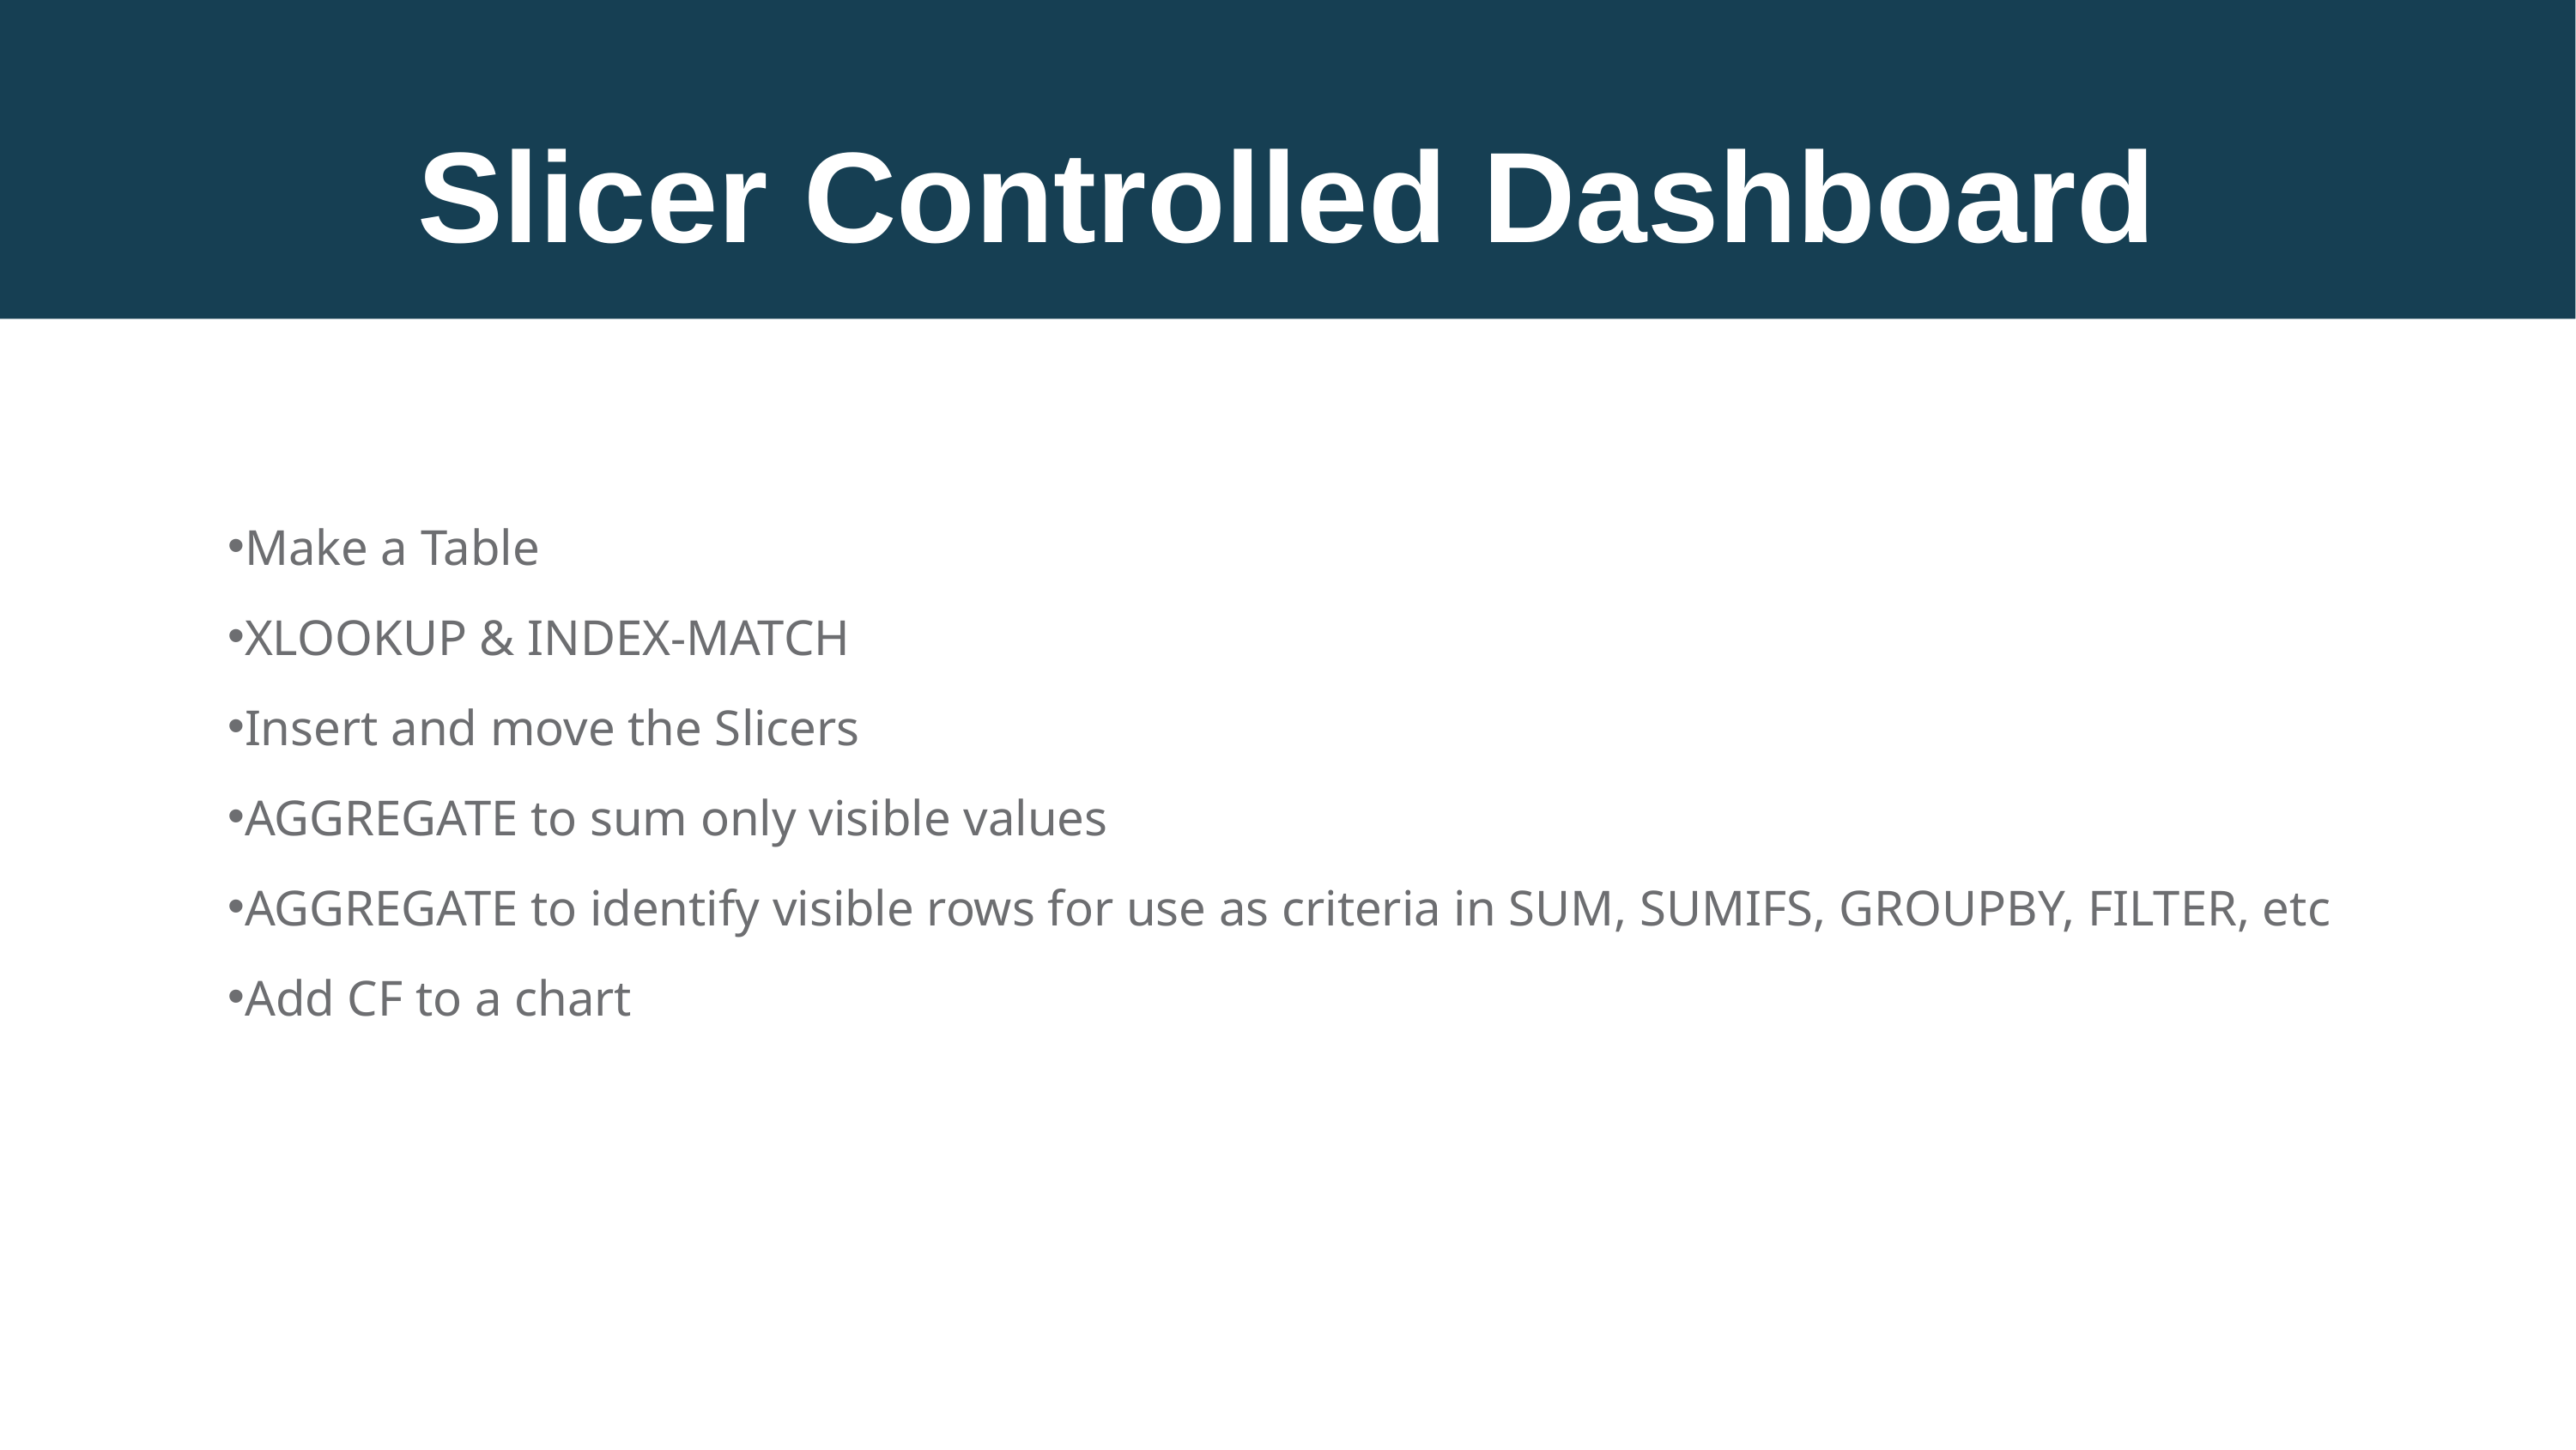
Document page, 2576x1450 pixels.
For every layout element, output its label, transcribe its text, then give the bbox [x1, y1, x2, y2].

list Make a Table XLOOKUP & INDEX-MATCH Insert and move the Slicers AGGREGATE to sum only visible values AGGREGATE to identify visible rows for use as criteria in SUM, SUMIFS, GROUPBY, FILTER, etc Add CF to a chart [177, 507, 2399, 1241]
title Slicer Controlled Dashboard [96, 65, 2480, 269]
